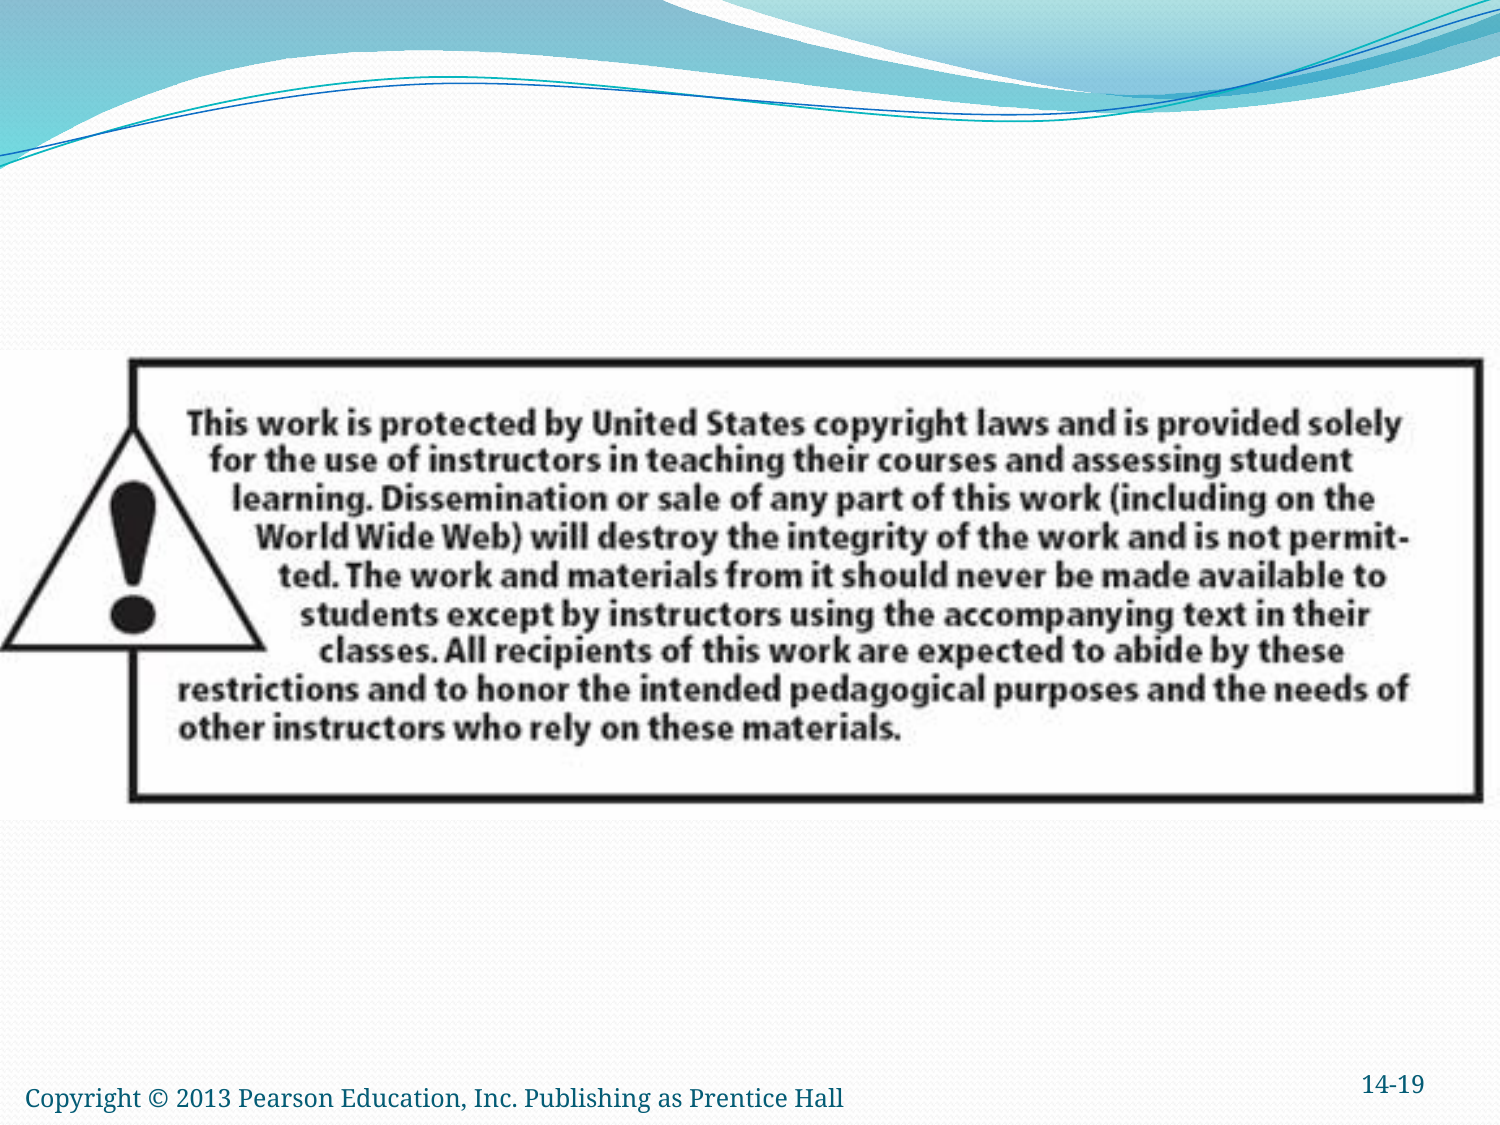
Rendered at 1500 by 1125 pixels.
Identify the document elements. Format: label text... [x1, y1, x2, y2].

picture [0, 350, 1500, 820]
text_box Copyright © 2013 Pearson Education, Inc. Publishing as Prentice Hall [24, 1074, 988, 1113]
slide_number 14-19 [1299, 1042, 1425, 1103]
